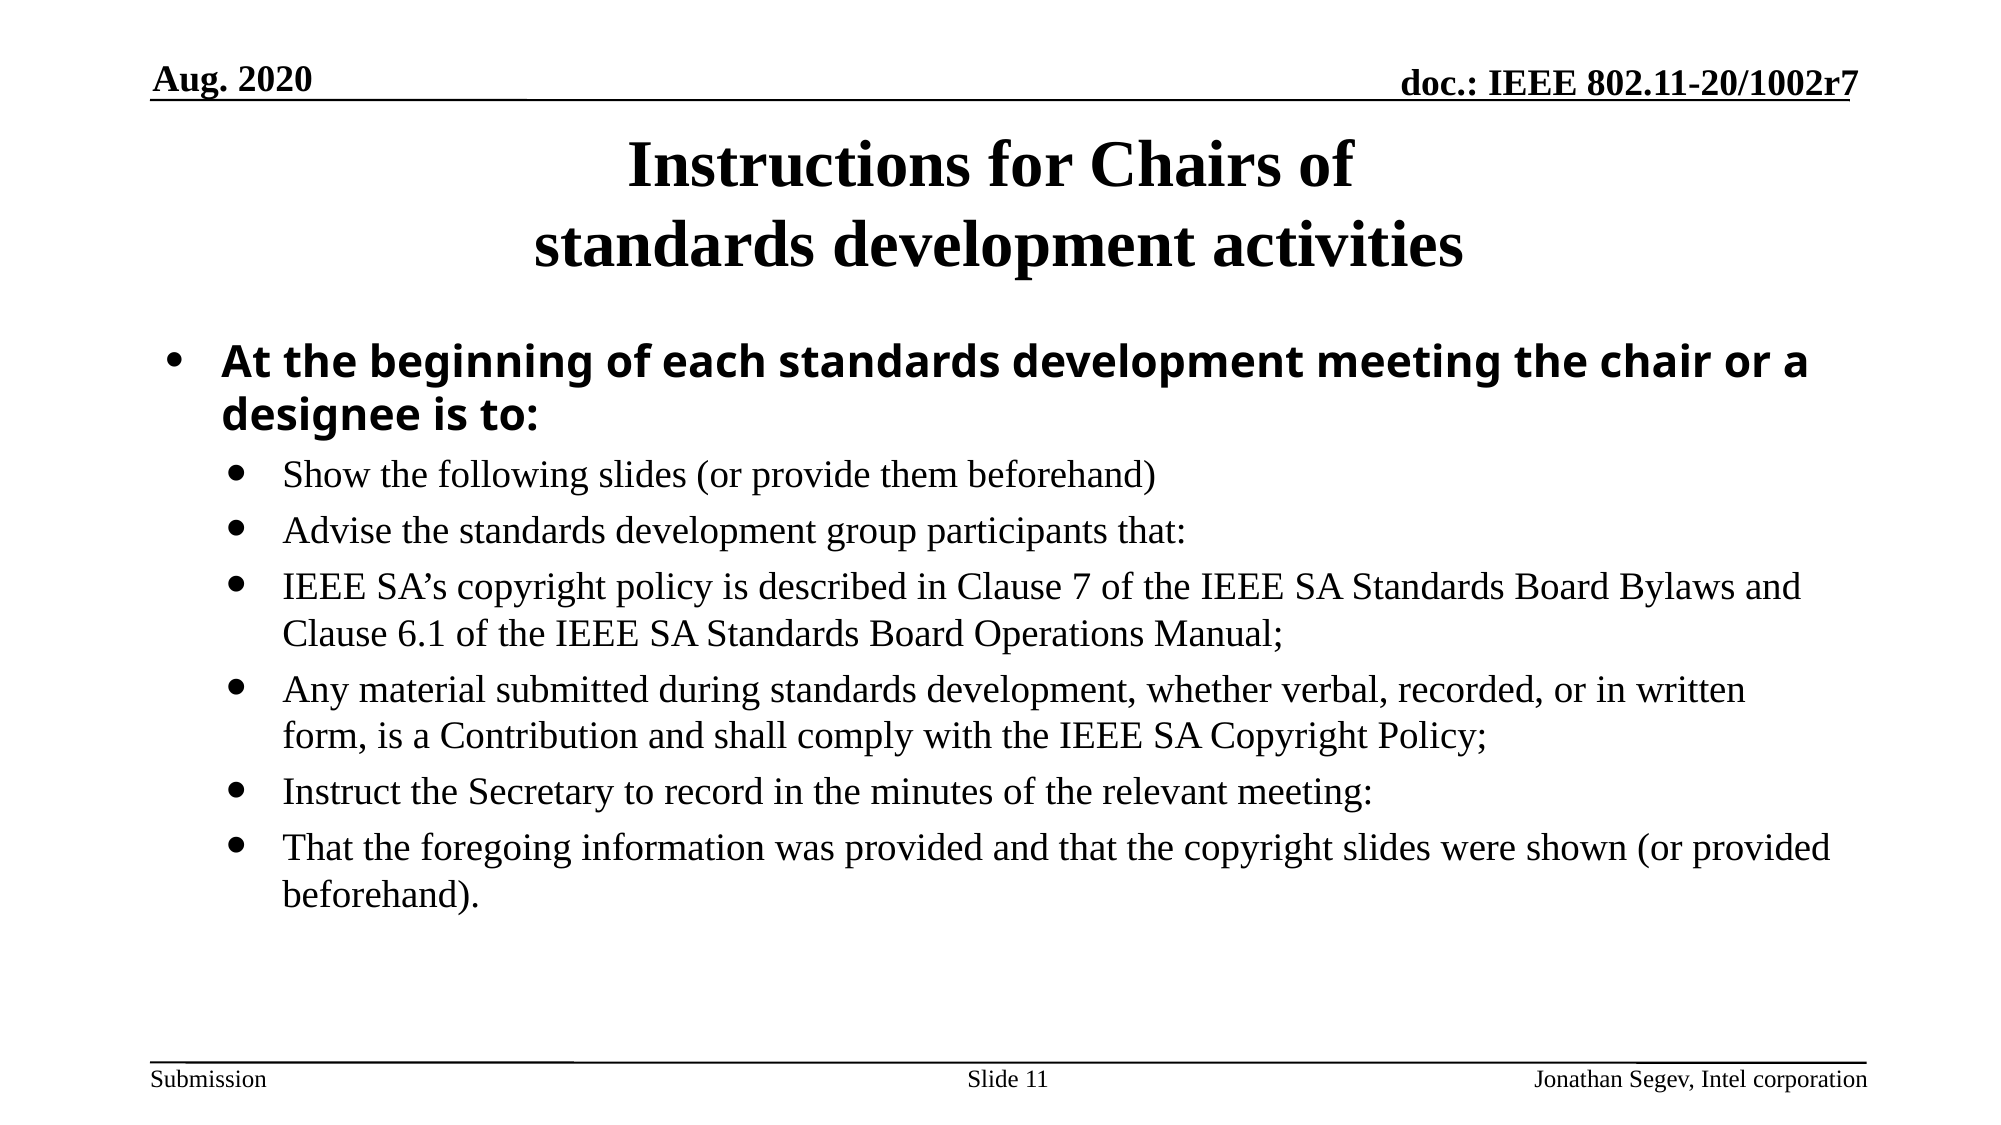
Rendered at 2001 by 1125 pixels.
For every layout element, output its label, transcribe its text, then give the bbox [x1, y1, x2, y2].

list At the beginning of each standards development meeting the chair or a designee is to: Show the following slides (or provide them beforehand) Advise the standards development group participants that: IEEE SA’s copyright policy is described in Clause 7 of the IEEE SA Standards Board Bylaws and Clause 6.1 of the IEEE SA Standards Board Operations Manual; Any material submitted during standards development, whether verbal, recorded, or in written form, is a Contribution and shall comply with the IEEE SA Copyright Policy; Instruct the Secretary to record in the minutes of the relevant meeting: That the foregoing information was provided and that the copyright slides were shown (or provided beforehand). [149, 324, 1850, 1000]
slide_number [152, 54, 563, 100]
slide_number Slide 11 [950, 1061, 1067, 1123]
title Instructions for Chairs of standards development activities [149, 112, 1850, 288]
footer Jonathan Segev, Intel corporation [1171, 1061, 1869, 1093]
